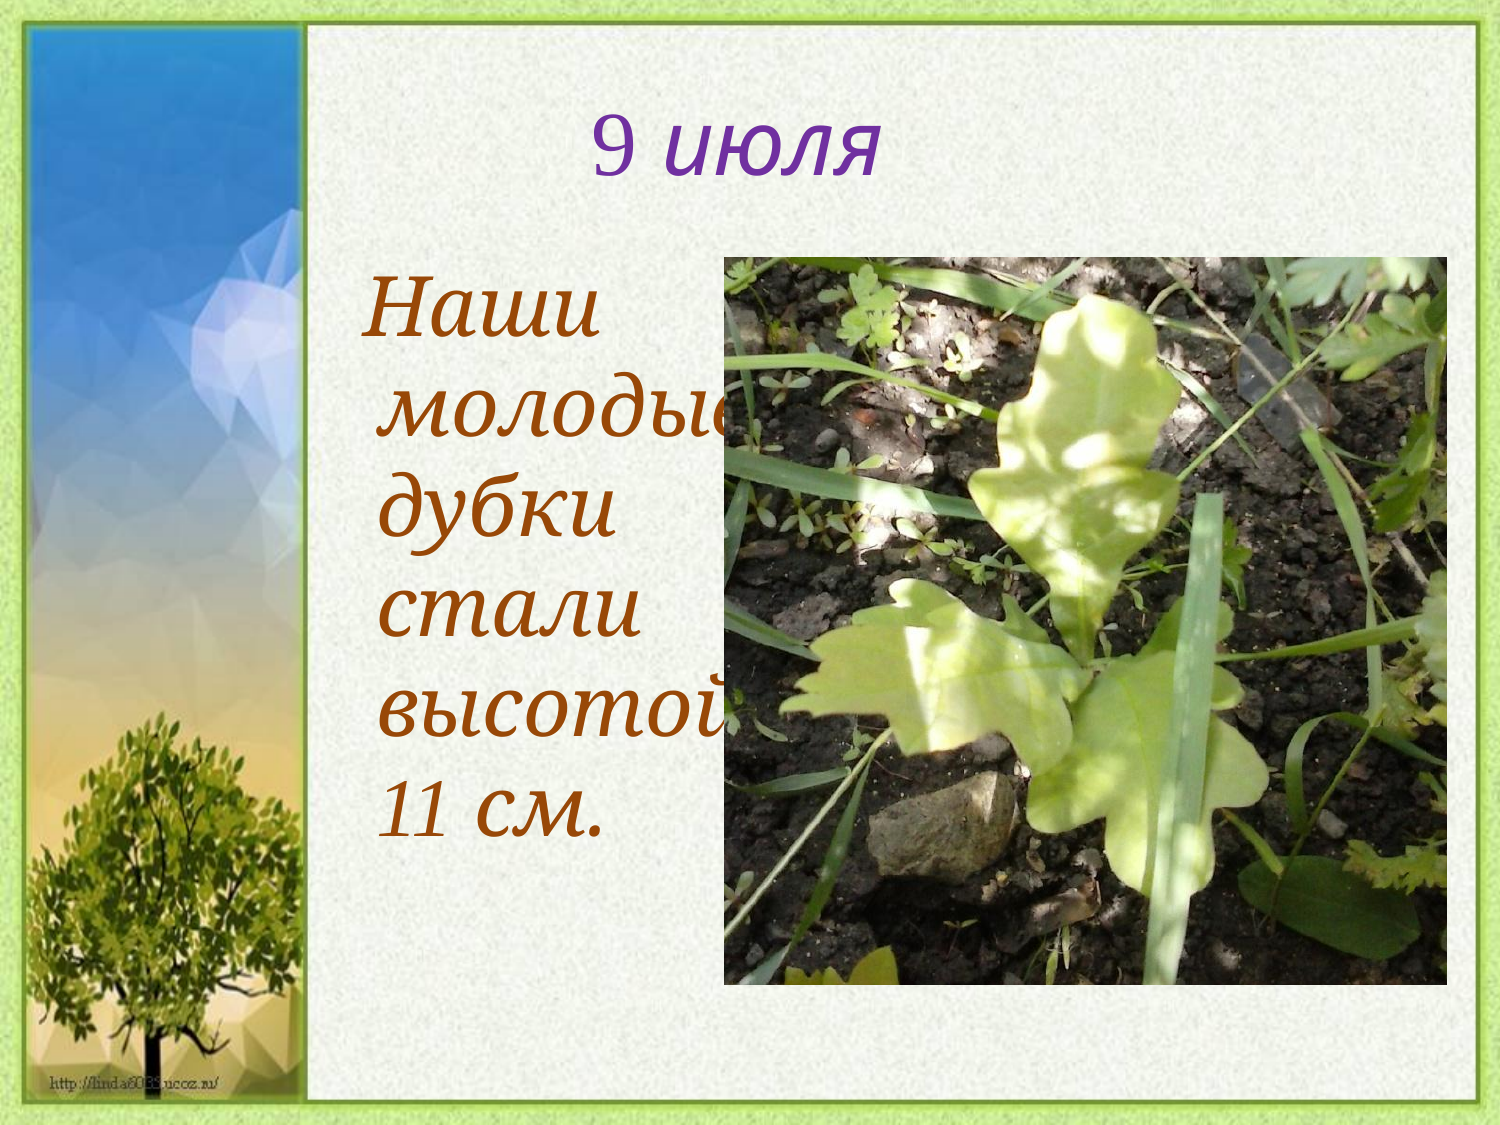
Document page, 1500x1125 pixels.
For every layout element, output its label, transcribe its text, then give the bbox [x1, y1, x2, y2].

list Наши молодые дубки стали высотой 11 см. [304, 246, 809, 1055]
picture [0, 0, 1500, 1125]
title 9 июля [75, 45, 1425, 233]
